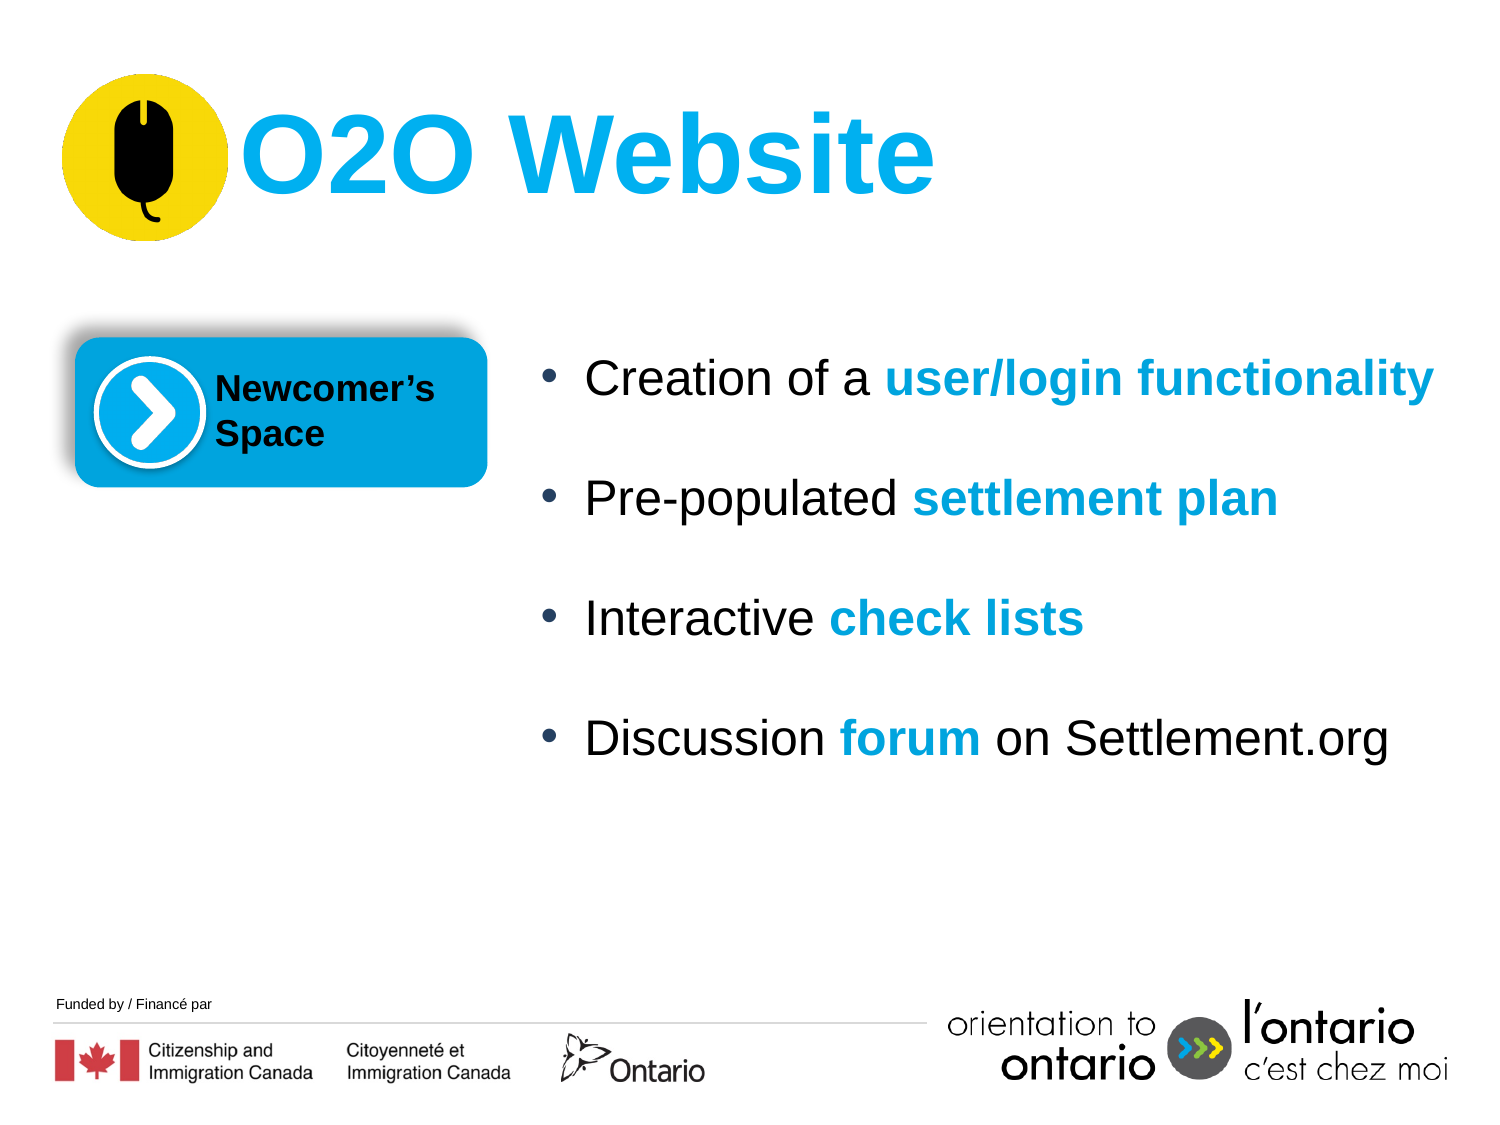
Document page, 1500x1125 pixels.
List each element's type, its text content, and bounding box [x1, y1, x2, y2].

picture [948, 999, 1447, 1080]
list Creation of a user/login functionality Pre-populated settlement plan Interactive check lists Discussion forum on Settlement.org [525, 337, 1476, 873]
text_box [74, 337, 488, 488]
picture [51, 1032, 514, 1091]
picture [561, 1032, 705, 1083]
text_box O2O Website [228, 73, 1000, 224]
picture [62, 74, 228, 241]
